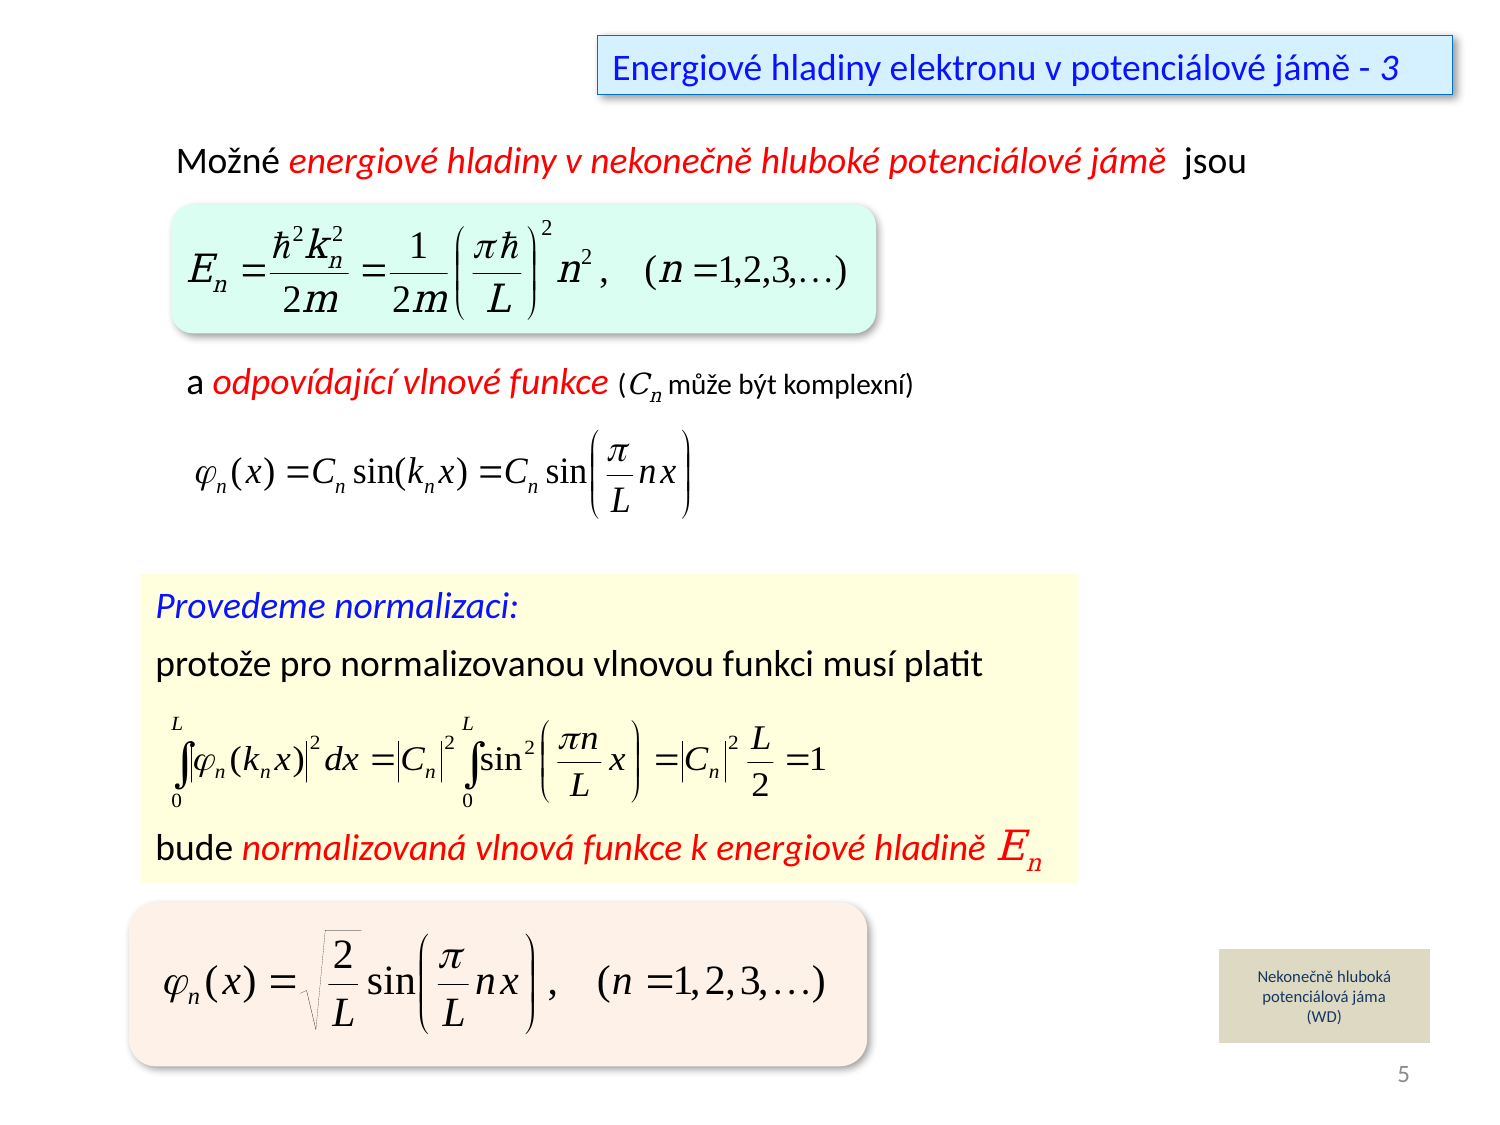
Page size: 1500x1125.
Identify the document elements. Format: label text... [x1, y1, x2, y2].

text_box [160, 128, 1278, 528]
text_box Energiové hladiny elektronu v potenciálové jámě - 3 [597, 35, 1453, 95]
text_box Nekonečně hluboká potenciálová jáma (WD) [1217, 947, 1432, 1045]
slide_number 5 [1074, 1042, 1425, 1103]
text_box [128, 573, 1079, 1067]
